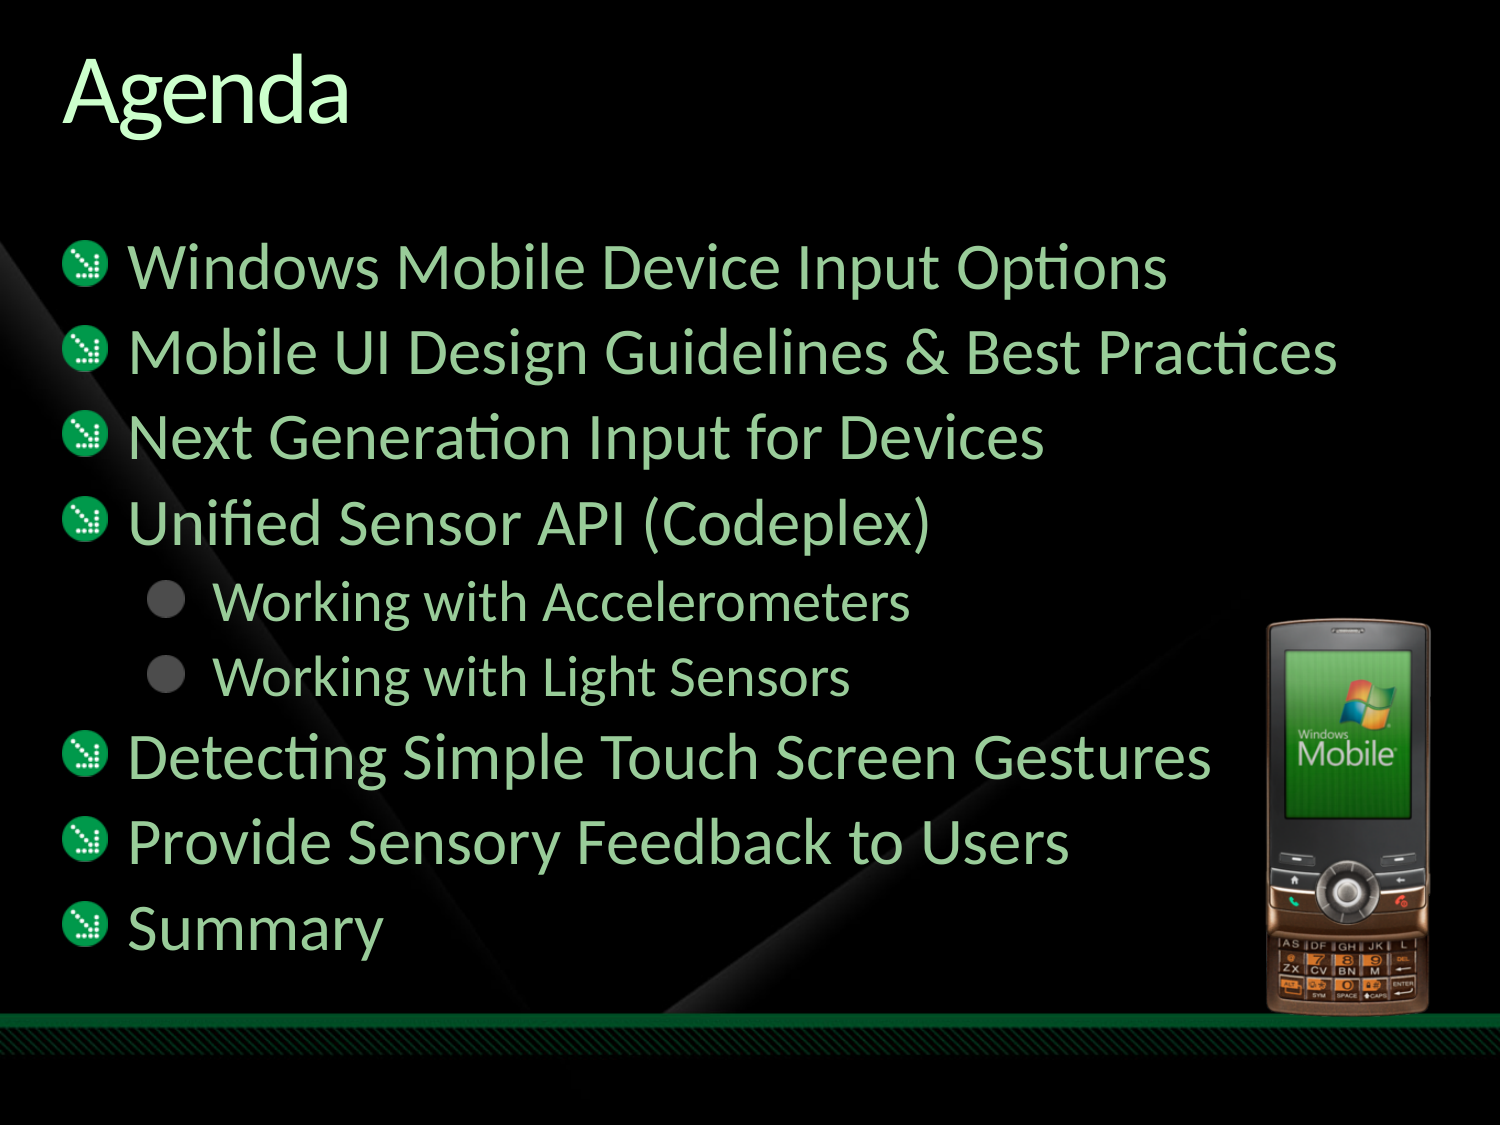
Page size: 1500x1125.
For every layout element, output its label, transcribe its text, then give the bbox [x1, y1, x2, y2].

list Windows Mobile Device Input Options Mobile UI Design Guidelines & Best Practices Next Generation Input for Devices Unified Sensor API (Codeplex) Working with Accelerometers Working with Light Sensors Detecting Simple Touch Screen Gestures Provide Sensory Feedback to Users Summary [62, 231, 1438, 911]
picture [0, 0, 1500, 1125]
title Agenda [62, 37, 1438, 147]
